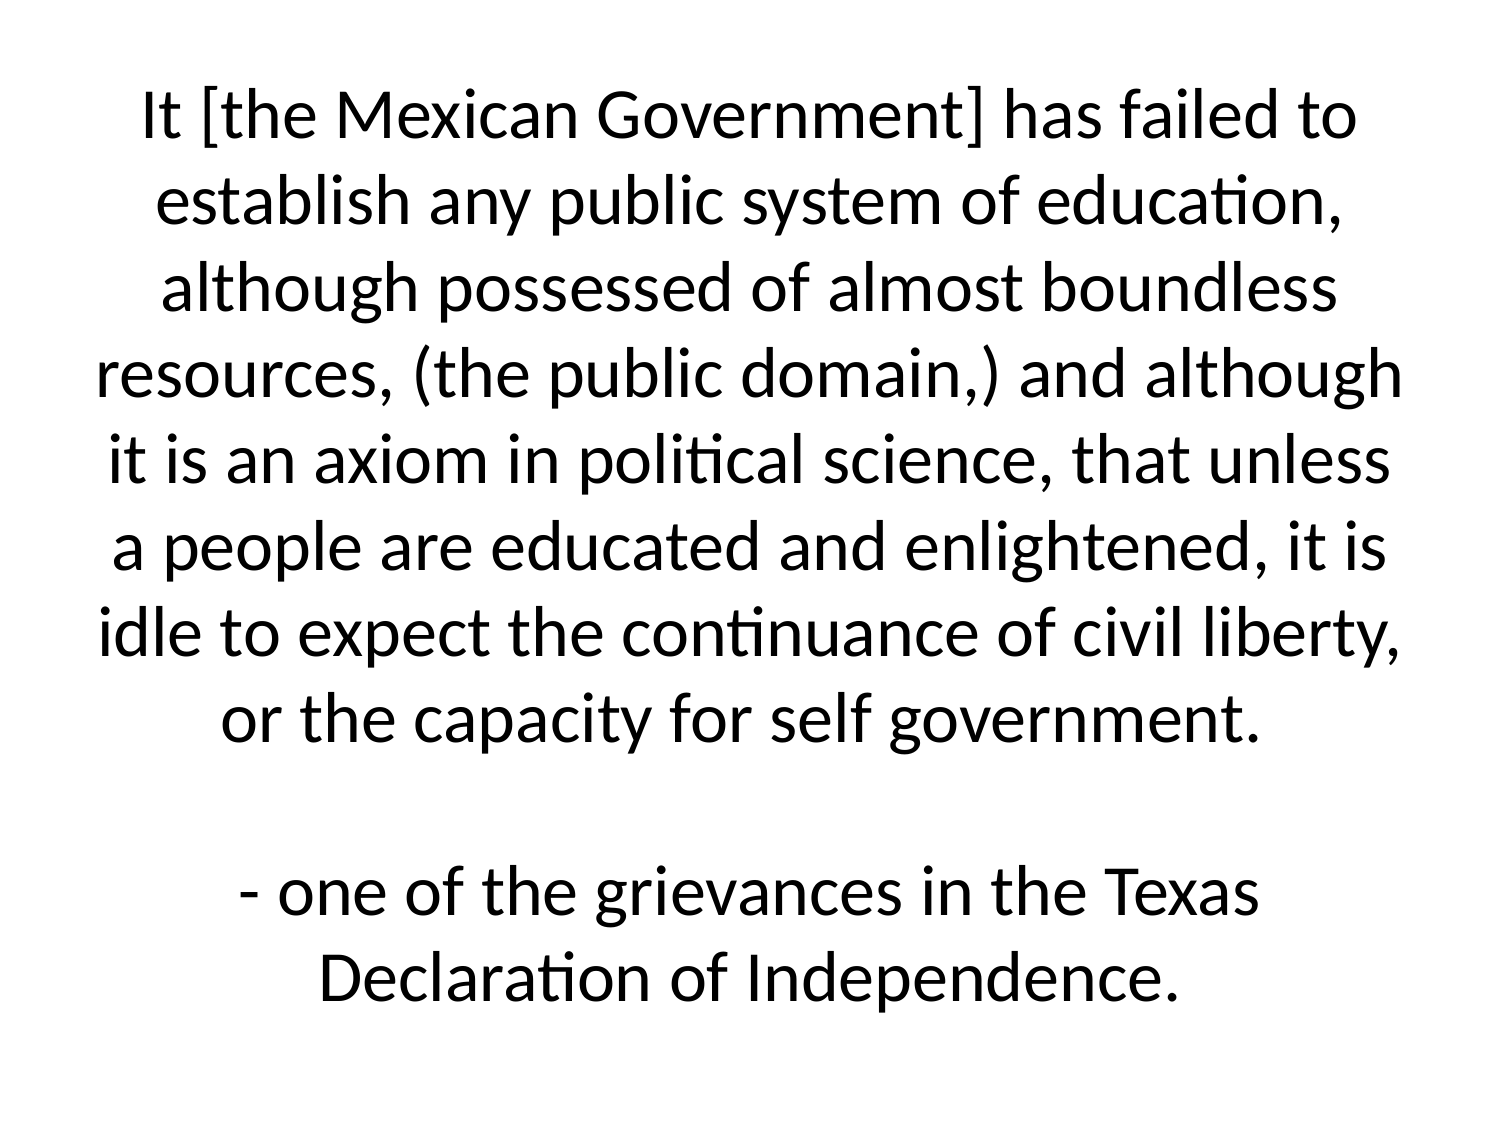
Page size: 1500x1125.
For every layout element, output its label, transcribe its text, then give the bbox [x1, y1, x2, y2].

title It [the Mexican Government] has failed to establish any public system of education, although possessed of almost boundless resources, (the public domain,) and although it is an axiom in political science, that unless a people are educated and enlightened, it is idle to expect the continuance of civil liberty, or the capacity for self government. - one of the grievances in the Texas Declaration of Independence. [74, 44, 1426, 1038]
